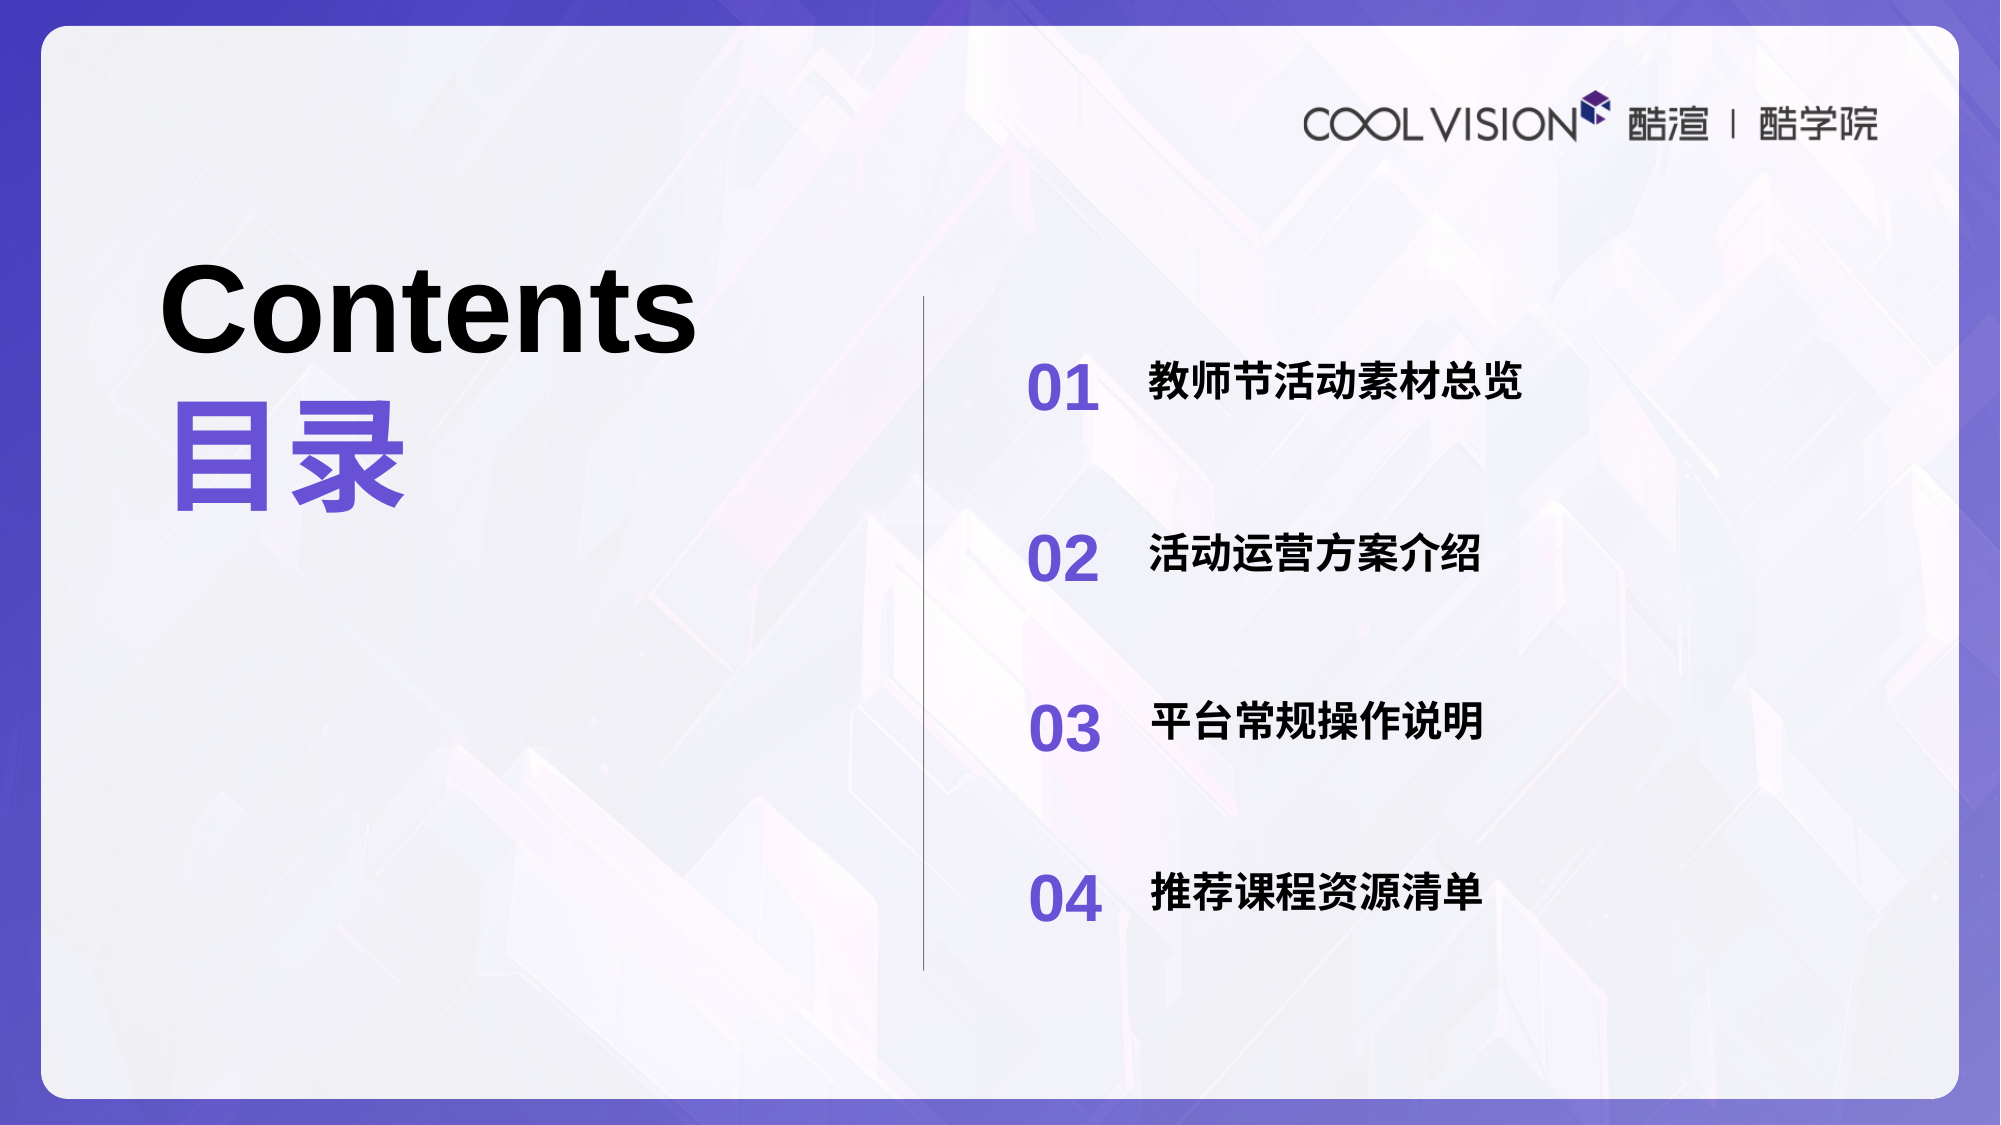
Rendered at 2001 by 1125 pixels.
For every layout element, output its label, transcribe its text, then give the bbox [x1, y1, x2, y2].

text_box 目录 [145, 369, 426, 535]
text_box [993, 317, 1884, 427]
picture [1303, 90, 1886, 143]
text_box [995, 822, 1886, 943]
title Contents [143, 219, 794, 423]
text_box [995, 657, 1886, 768]
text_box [993, 487, 1884, 597]
